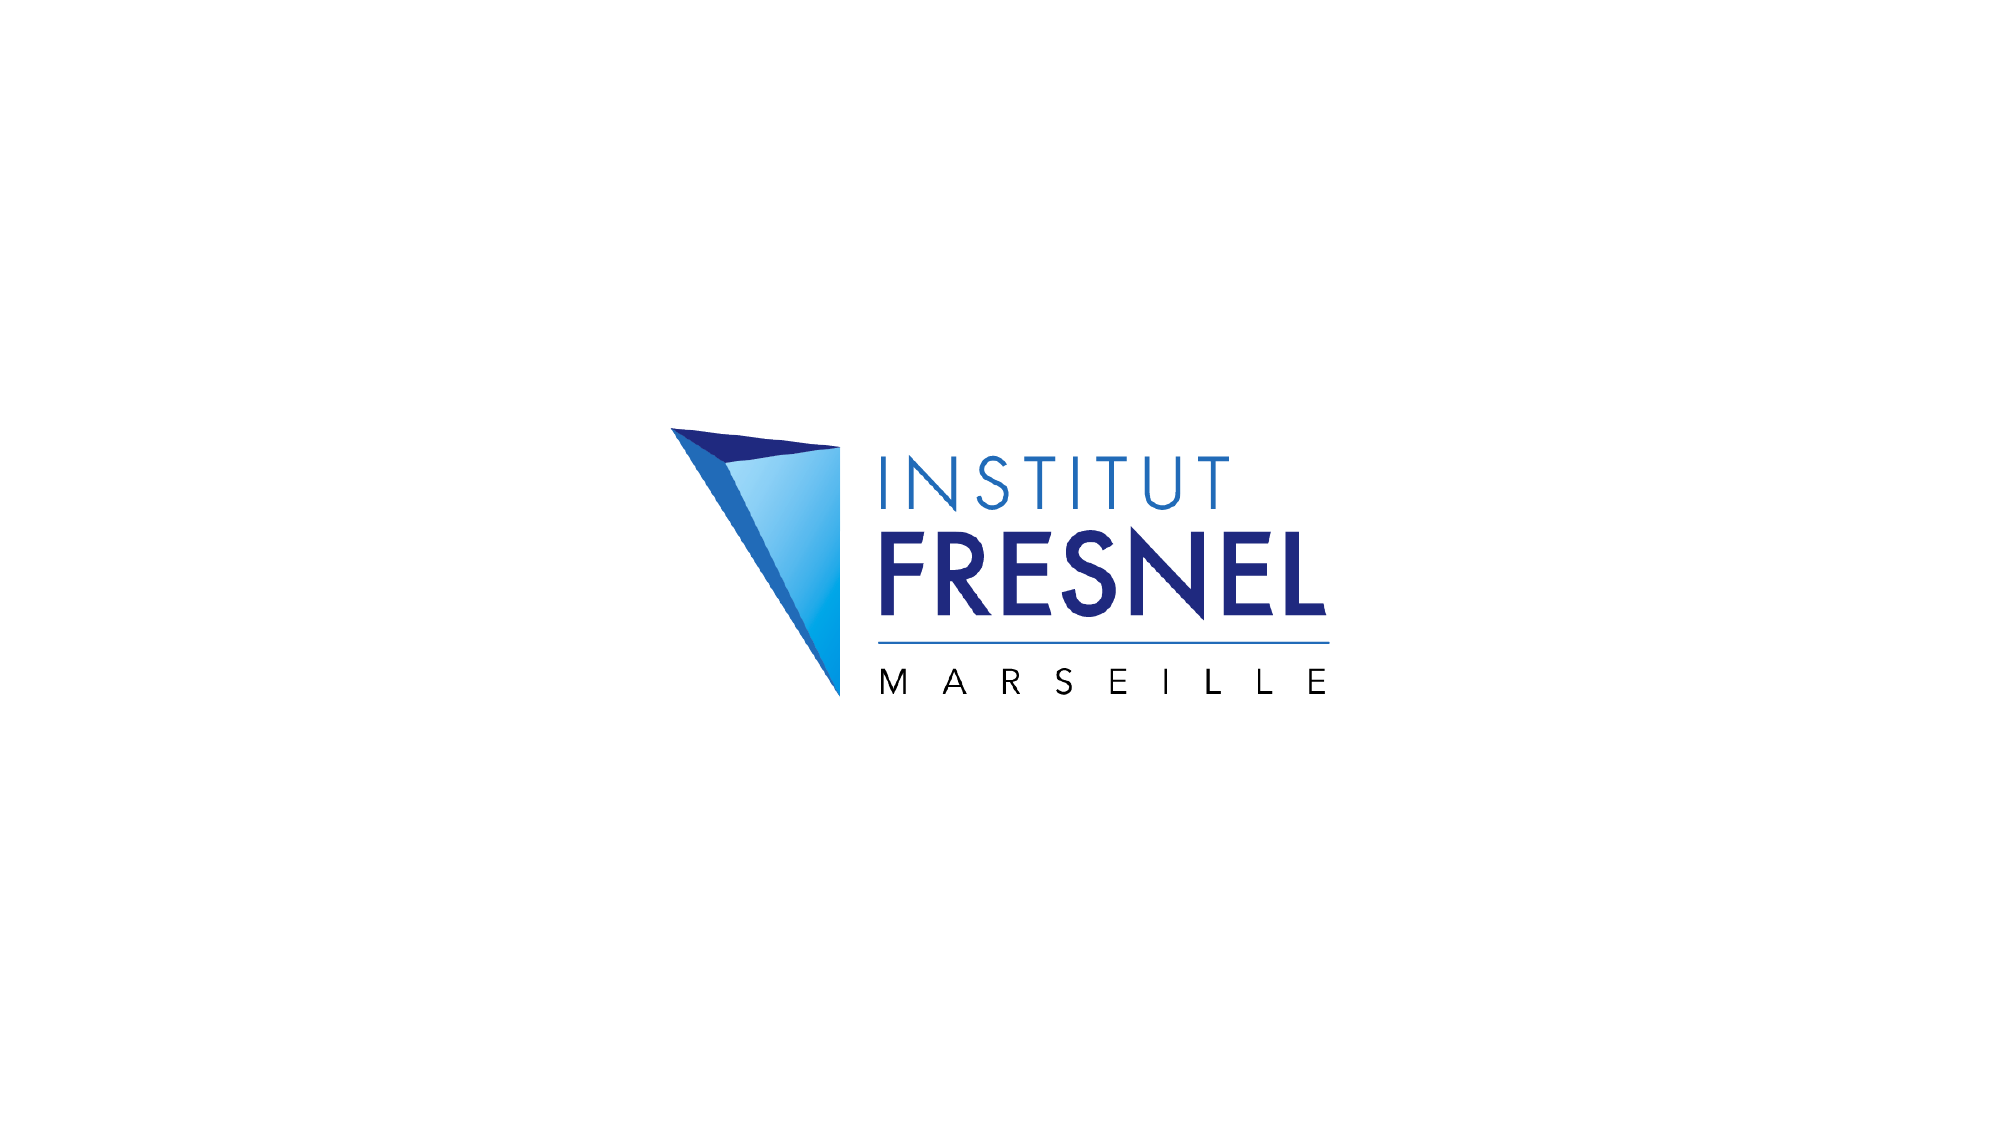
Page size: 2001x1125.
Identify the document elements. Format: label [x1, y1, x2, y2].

picture [655, 414, 1345, 711]
